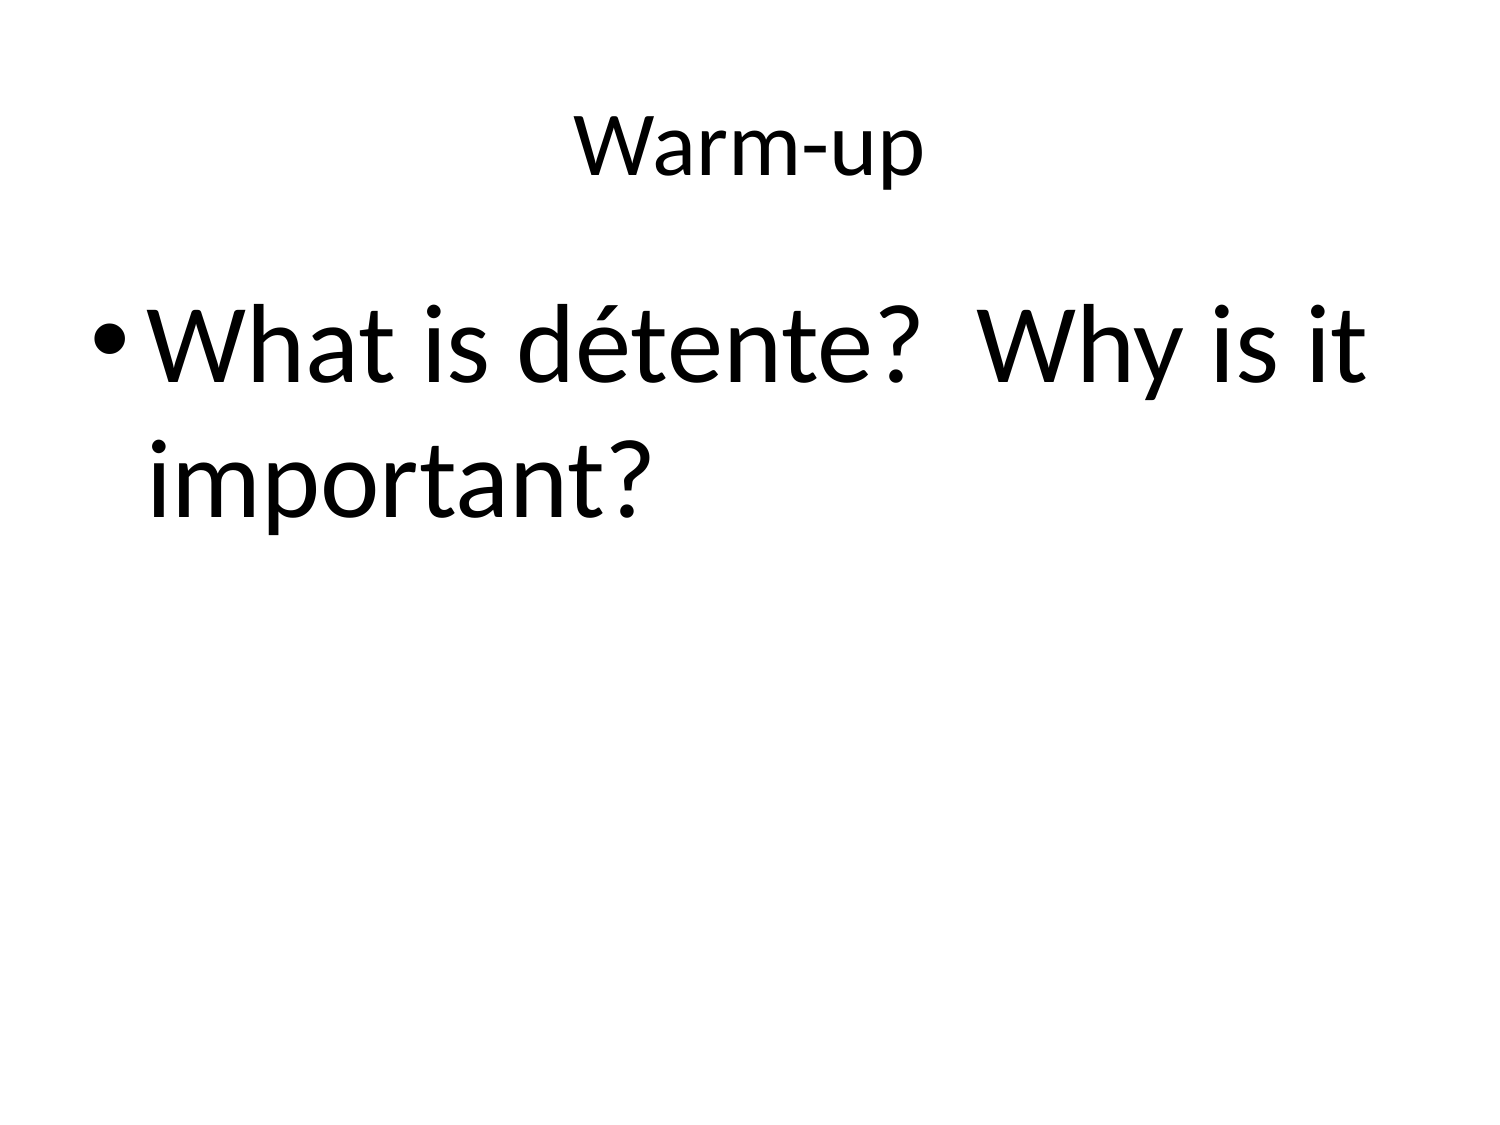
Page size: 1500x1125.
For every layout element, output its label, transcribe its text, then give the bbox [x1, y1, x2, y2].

title Warm-up [75, 45, 1425, 233]
list What is détente? Why is it important? [75, 262, 1425, 1005]
